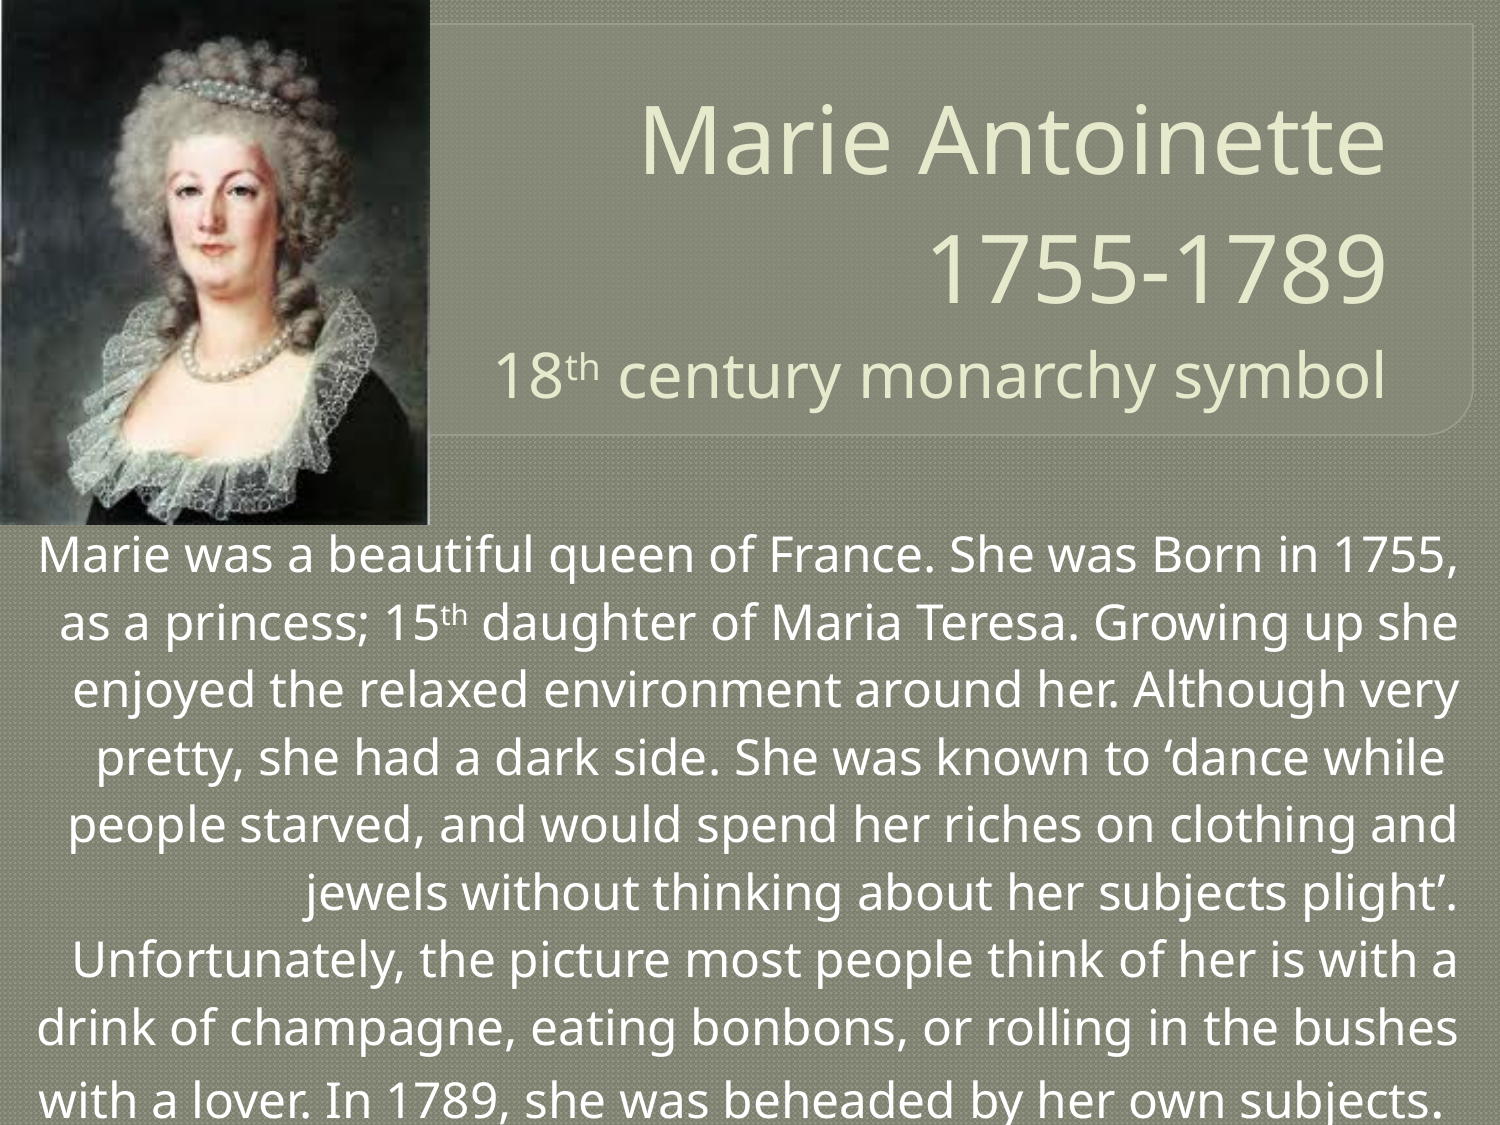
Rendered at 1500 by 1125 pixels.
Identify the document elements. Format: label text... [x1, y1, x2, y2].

subtitle Marie was a beautiful queen of France. She was Born in 1755, as a princess; 15th daughter of Maria Teresa. Growing up she enjoyed the relaxed environment around her. Although very pretty, she had a dark side. She was known to ‘dance while people starved, and would spend her riches on clothing and jewels without thinking about her subjects plight’. Unfortunately, the picture most people think of her is with a drink of champagne, eating bonbons, or rolling in the bushes with a lover. In 1789, she was beheaded by her own subjects. [0, 512, 1500, 1125]
title Marie Antoinette 1755-1789 18th century monarchy symbol [435, 62, 1427, 425]
picture [0, 0, 430, 526]
